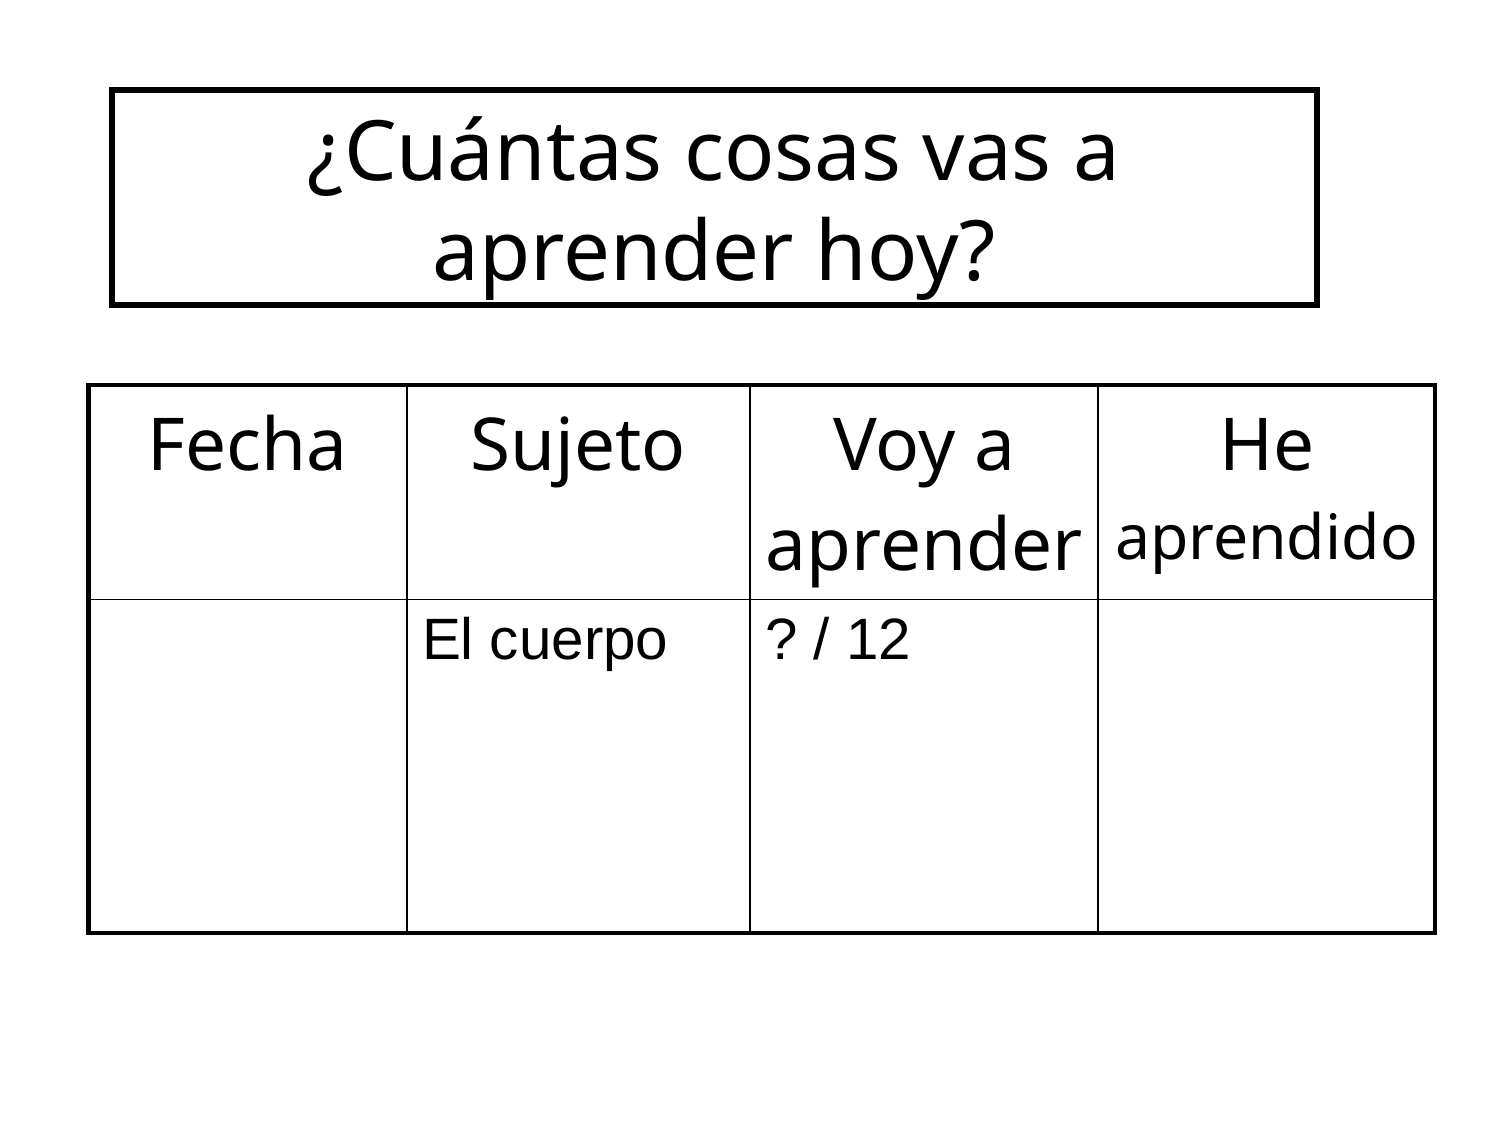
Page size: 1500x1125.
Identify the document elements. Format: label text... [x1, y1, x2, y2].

table_header Sujeto [408, 387, 749, 599]
table_header He aprendido [1099, 387, 1433, 599]
table_cell El cuerpo [408, 600, 749, 931]
table_cell [1099, 600, 1433, 931]
table_header Voy a aprender [751, 387, 1097, 599]
table_header Fecha [91, 387, 406, 599]
table_cell ? / 12 [751, 600, 1097, 931]
text_box ¿Cuántas cosas vas a aprender hoy? [112, 90, 1317, 305]
table_cell [91, 600, 406, 931]
